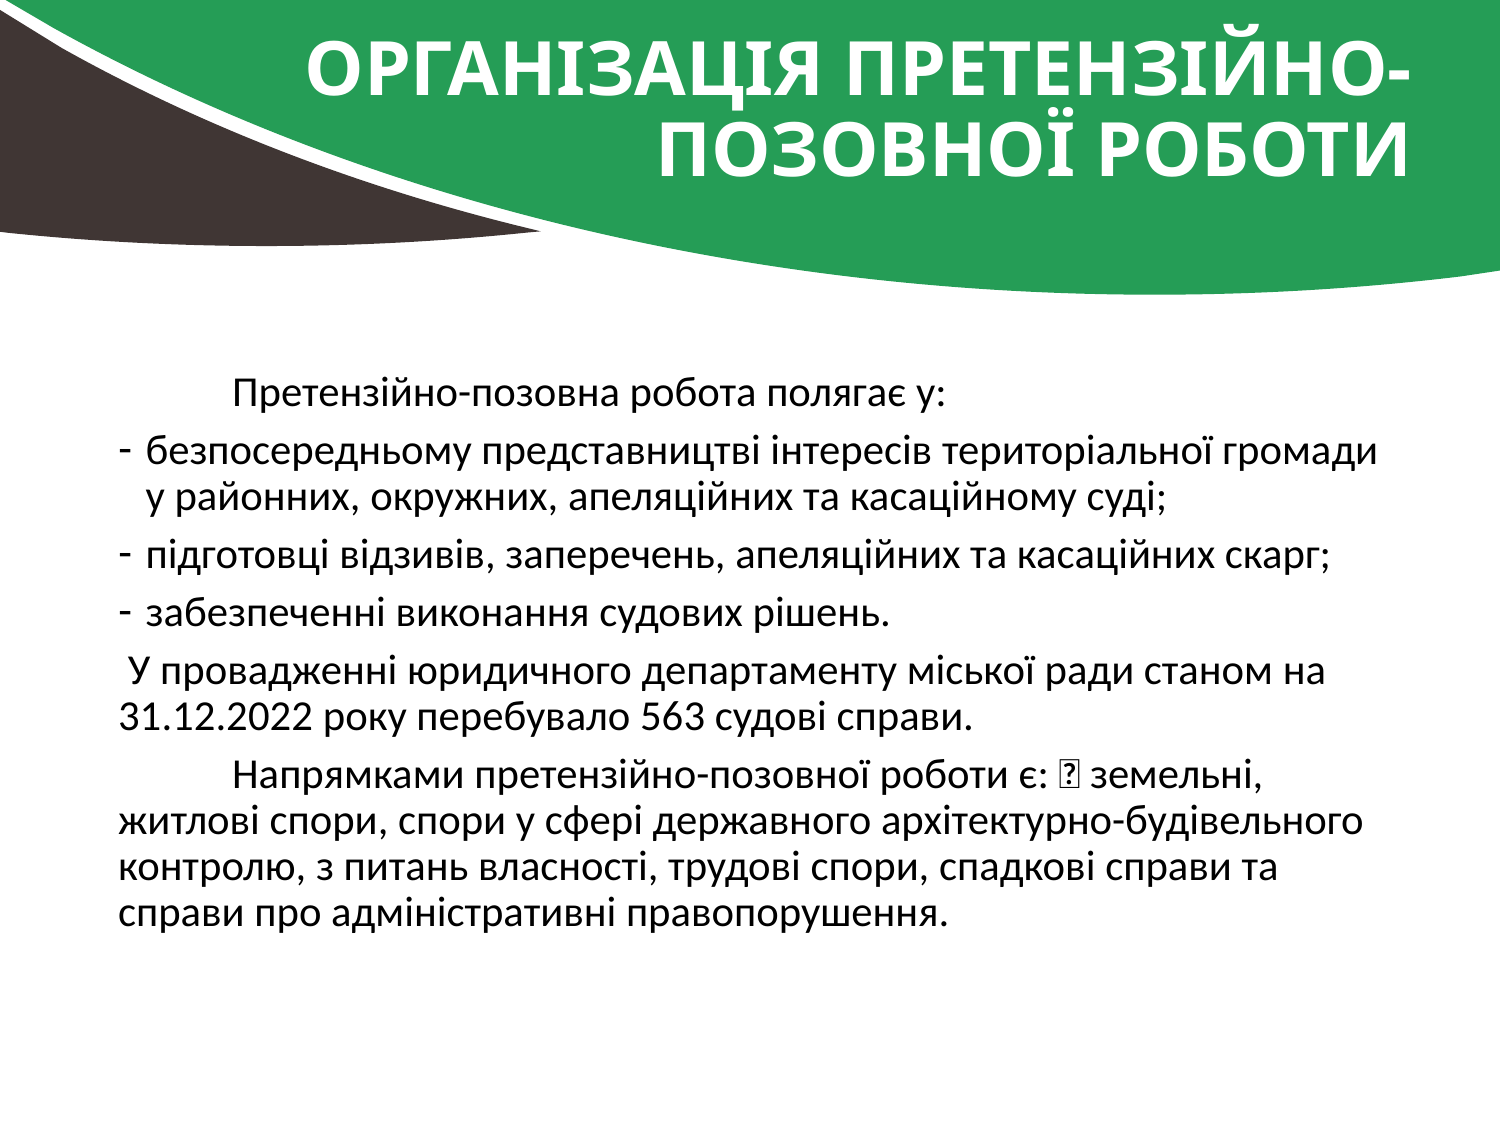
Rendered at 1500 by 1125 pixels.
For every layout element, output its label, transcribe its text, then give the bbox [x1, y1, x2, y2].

list Претензійно-позовна робота полягає у: безпосередньому представництві інтересів територіальної громади у районних, окружних, апеляційних та касаційному суді; підготовці відзивів, заперечень, апеляційних та касаційних скарг; забезпеченні виконання судових рішень. У провадженні юридичного департаменту міської ради станом на 31.12.2022 року перебувало 563 судові справи. Напрямками претензійно-позовної роботи є:  земельні, житлові спори, спори у сфері державного архітектурно-будівельного контролю, з питань власності, трудові спори, спадкові справи та справи про адміністративні правопорушення. [103, 361, 1397, 1014]
title ОРГАНІЗАЦІЯ ПРЕТЕНЗІЙНО-ПОЗОВНОЇ РОБОТИ [76, 3, 1473, 221]
